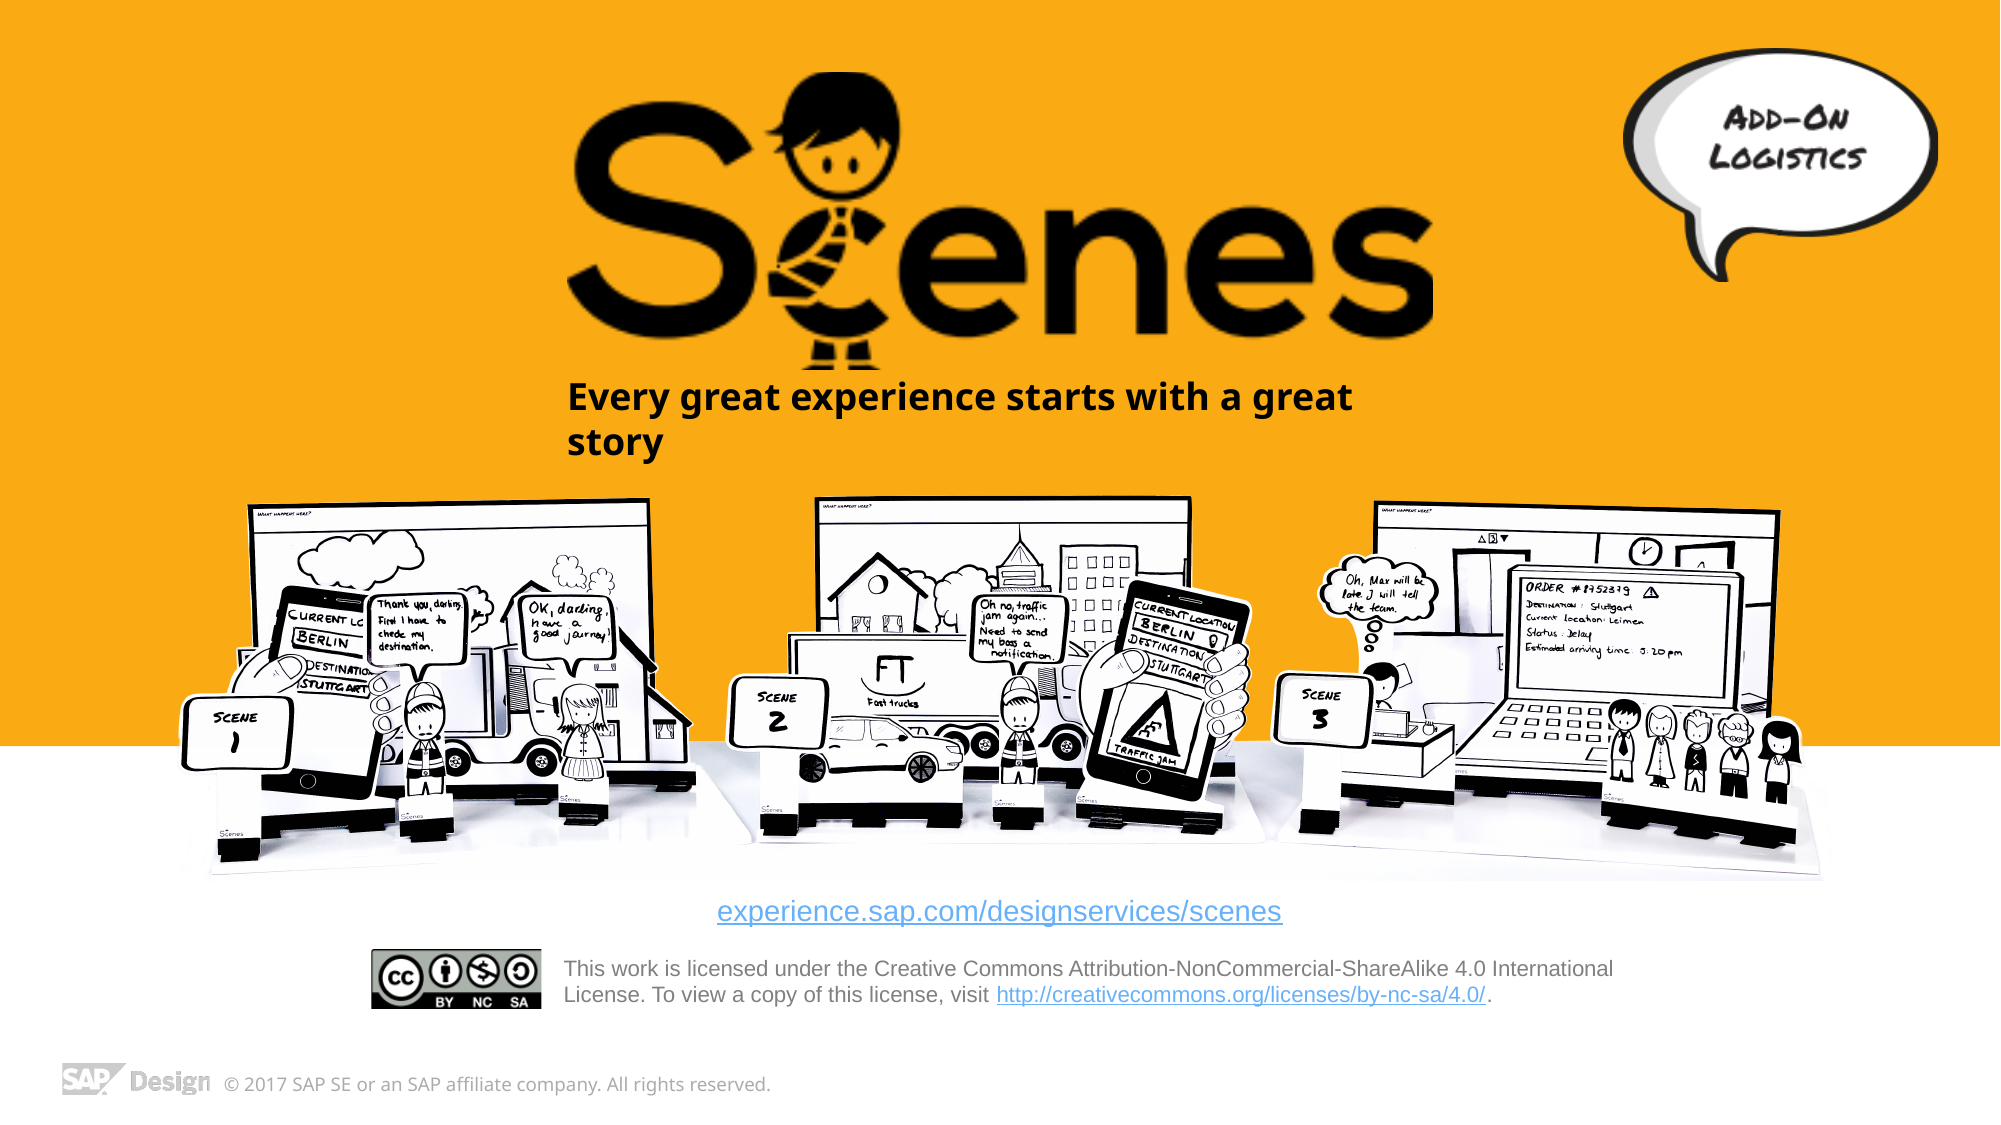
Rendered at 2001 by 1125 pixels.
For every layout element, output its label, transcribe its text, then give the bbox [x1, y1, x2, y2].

text_box experience.sap.com/designservices/scenes [0, 884, 2000, 935]
picture [117, 495, 1884, 881]
picture [1706, 97, 1870, 180]
